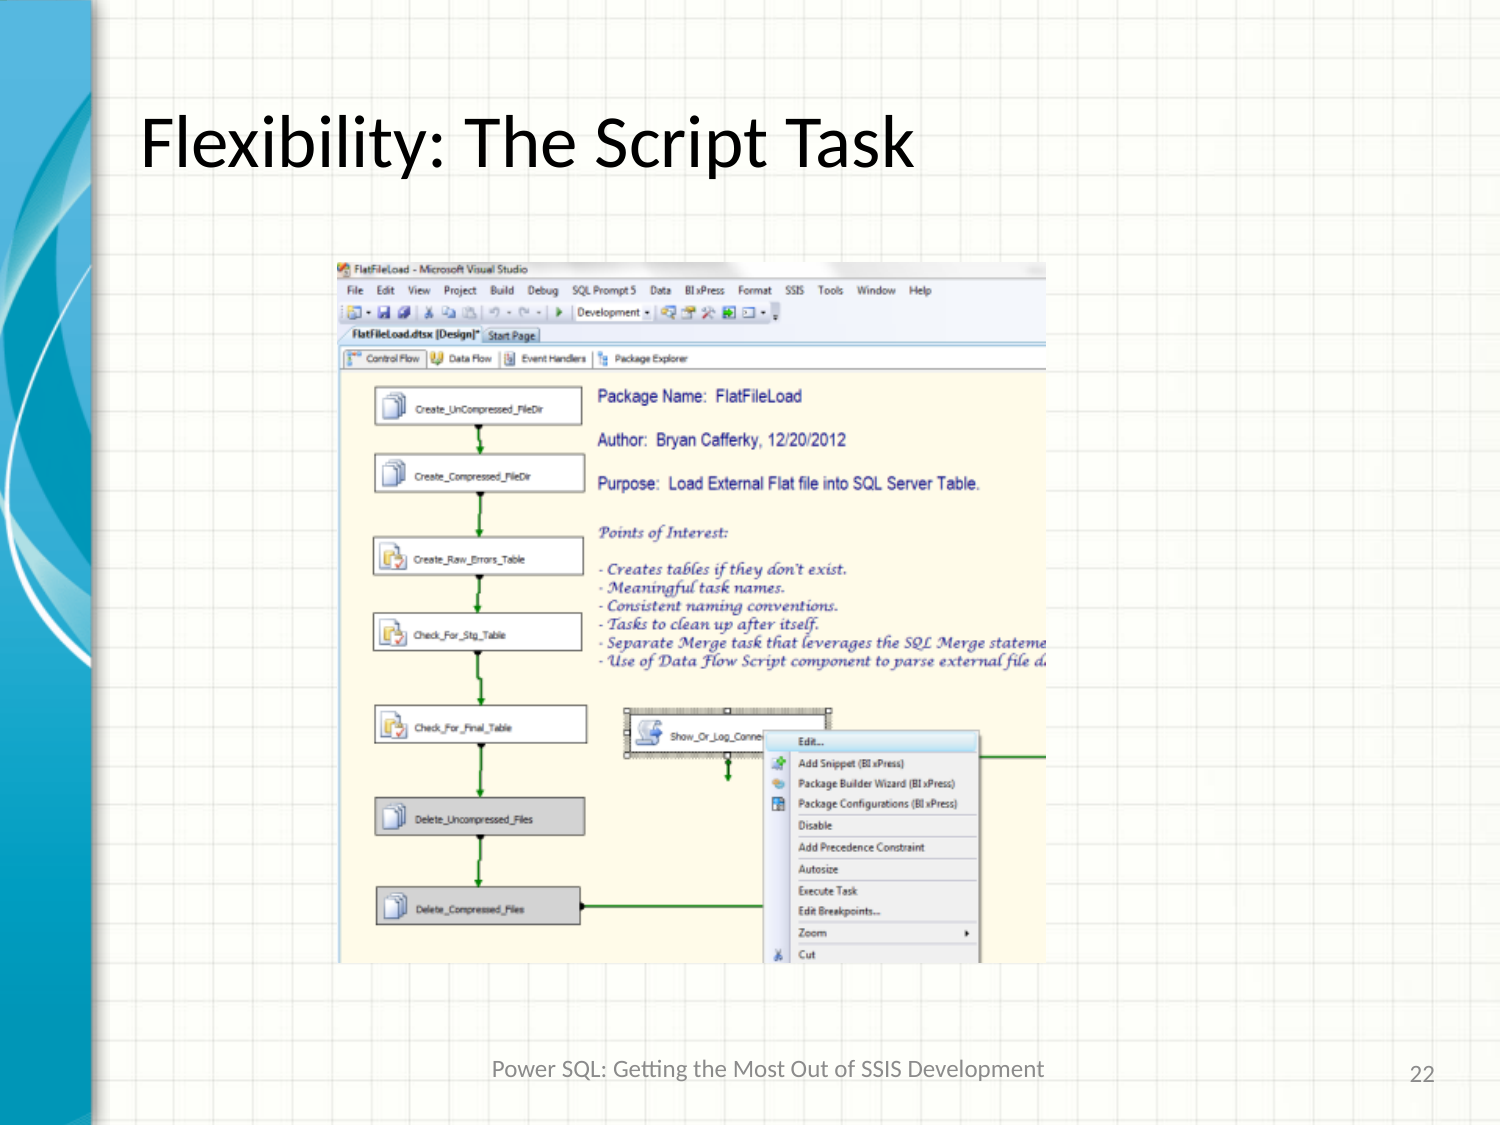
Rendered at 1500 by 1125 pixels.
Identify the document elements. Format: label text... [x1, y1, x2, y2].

picture [0, 0, 1500, 1125]
slide_number 22 [1100, 1042, 1450, 1103]
footer Power SQL: Getting the Most Out of SSIS Development [450, 1037, 1088, 1098]
title Flexibility: The Script Task [125, 44, 1450, 232]
